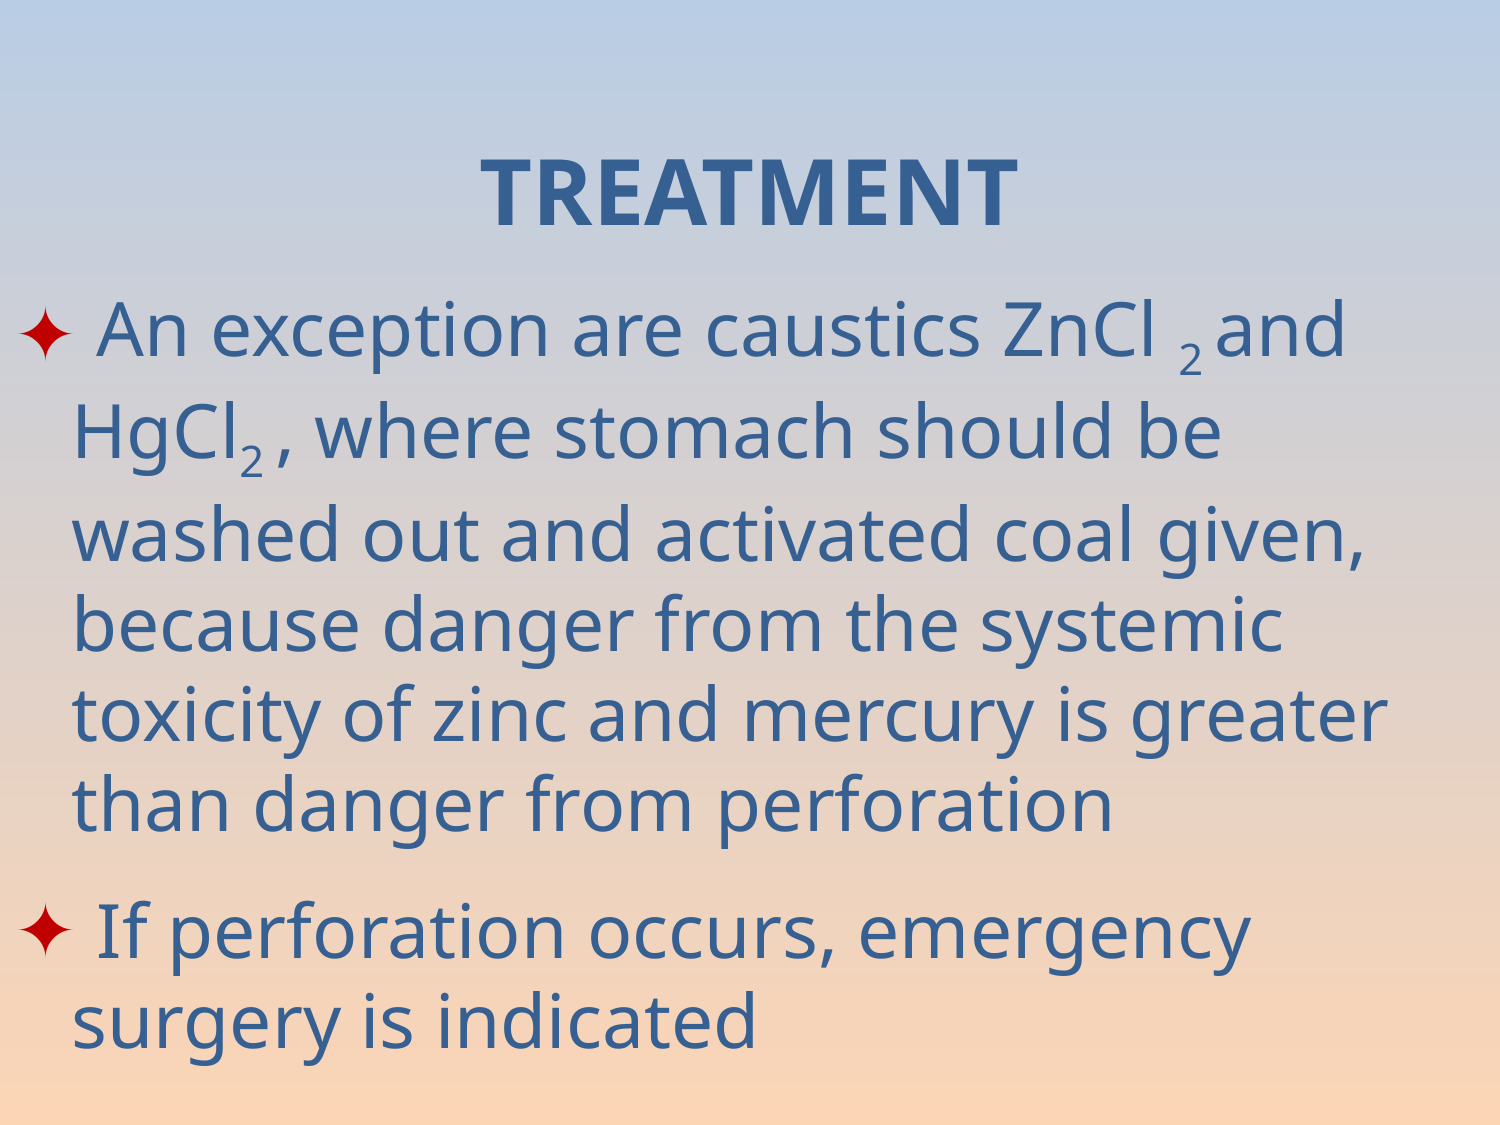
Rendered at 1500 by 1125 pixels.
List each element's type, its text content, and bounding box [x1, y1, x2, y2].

text_box TREATMENT An exception are caustics ZnCl 2 and HgCl2 , where stomach should be washed out and activated coal given, because danger from the systemic toxicity of zinc and mercury is greater than danger from perforation If perforation occurs, emergency surgery is indicated [0, 0, 1500, 1125]
